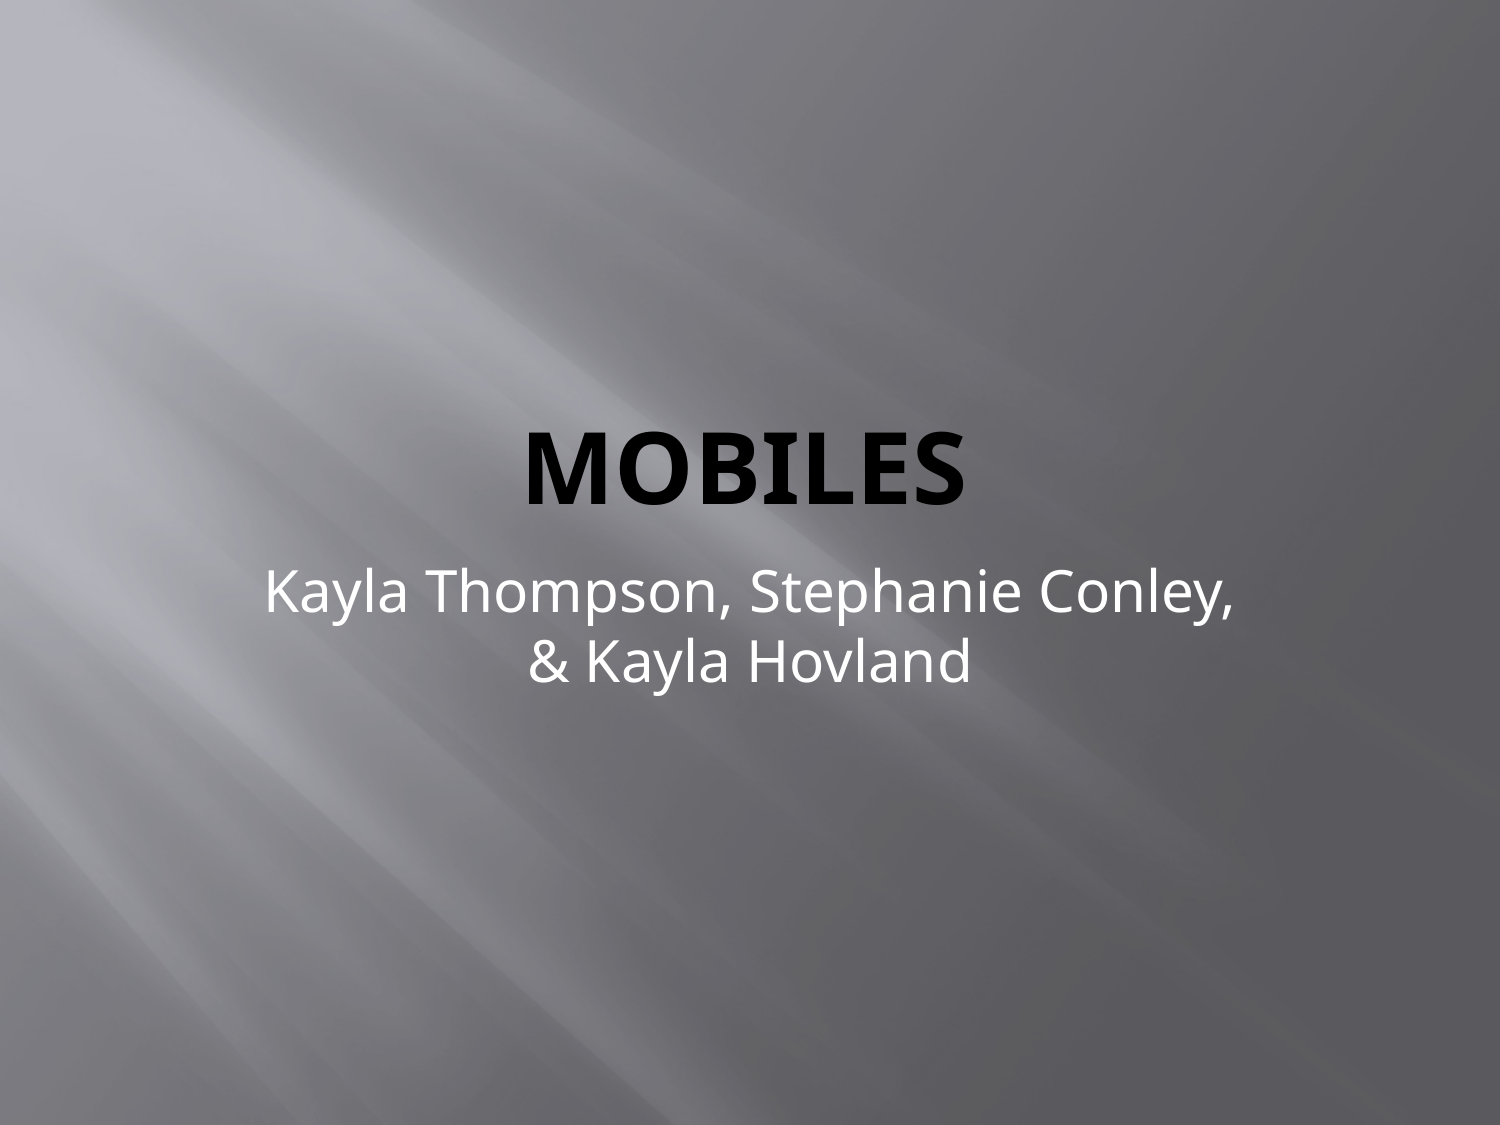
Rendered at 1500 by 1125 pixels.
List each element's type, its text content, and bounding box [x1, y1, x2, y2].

subtitle Kayla Thompson, Stephanie Conley, & Kayla Hovland [225, 546, 1275, 834]
title Mobiles [69, 224, 1420, 525]
